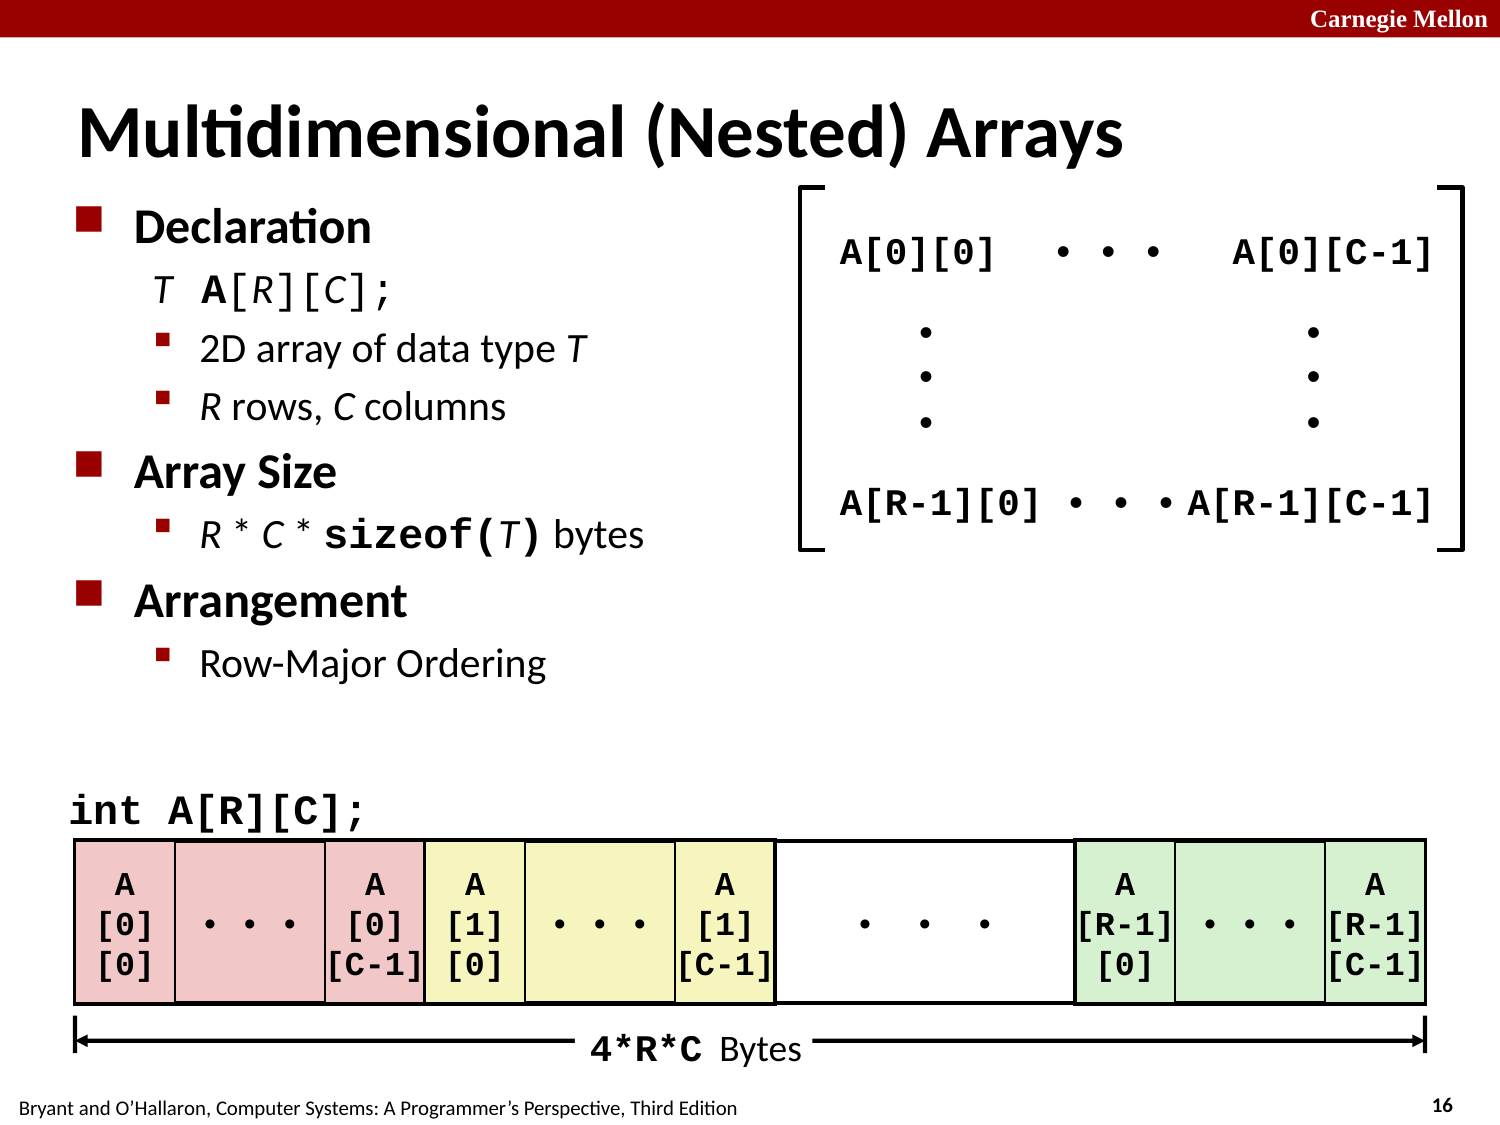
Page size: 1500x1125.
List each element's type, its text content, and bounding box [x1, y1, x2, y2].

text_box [74, 840, 1426, 1004]
text_box [75, 1034, 574, 1047]
text_box [813, 1034, 1426, 1047]
text_box 4*R*C Bytes [574, 1015, 813, 1079]
list Declaration T A[R][C]; 2D array of data type T R rows, C columns Array Size R * C * sizeof(T) bytes Arrangement Row-Major Ordering [62, 185, 791, 738]
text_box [799, 187, 1463, 551]
text_box int A[R][C]; [53, 775, 384, 840]
title Multidimensional (Nested) Arrays [62, 80, 1388, 176]
